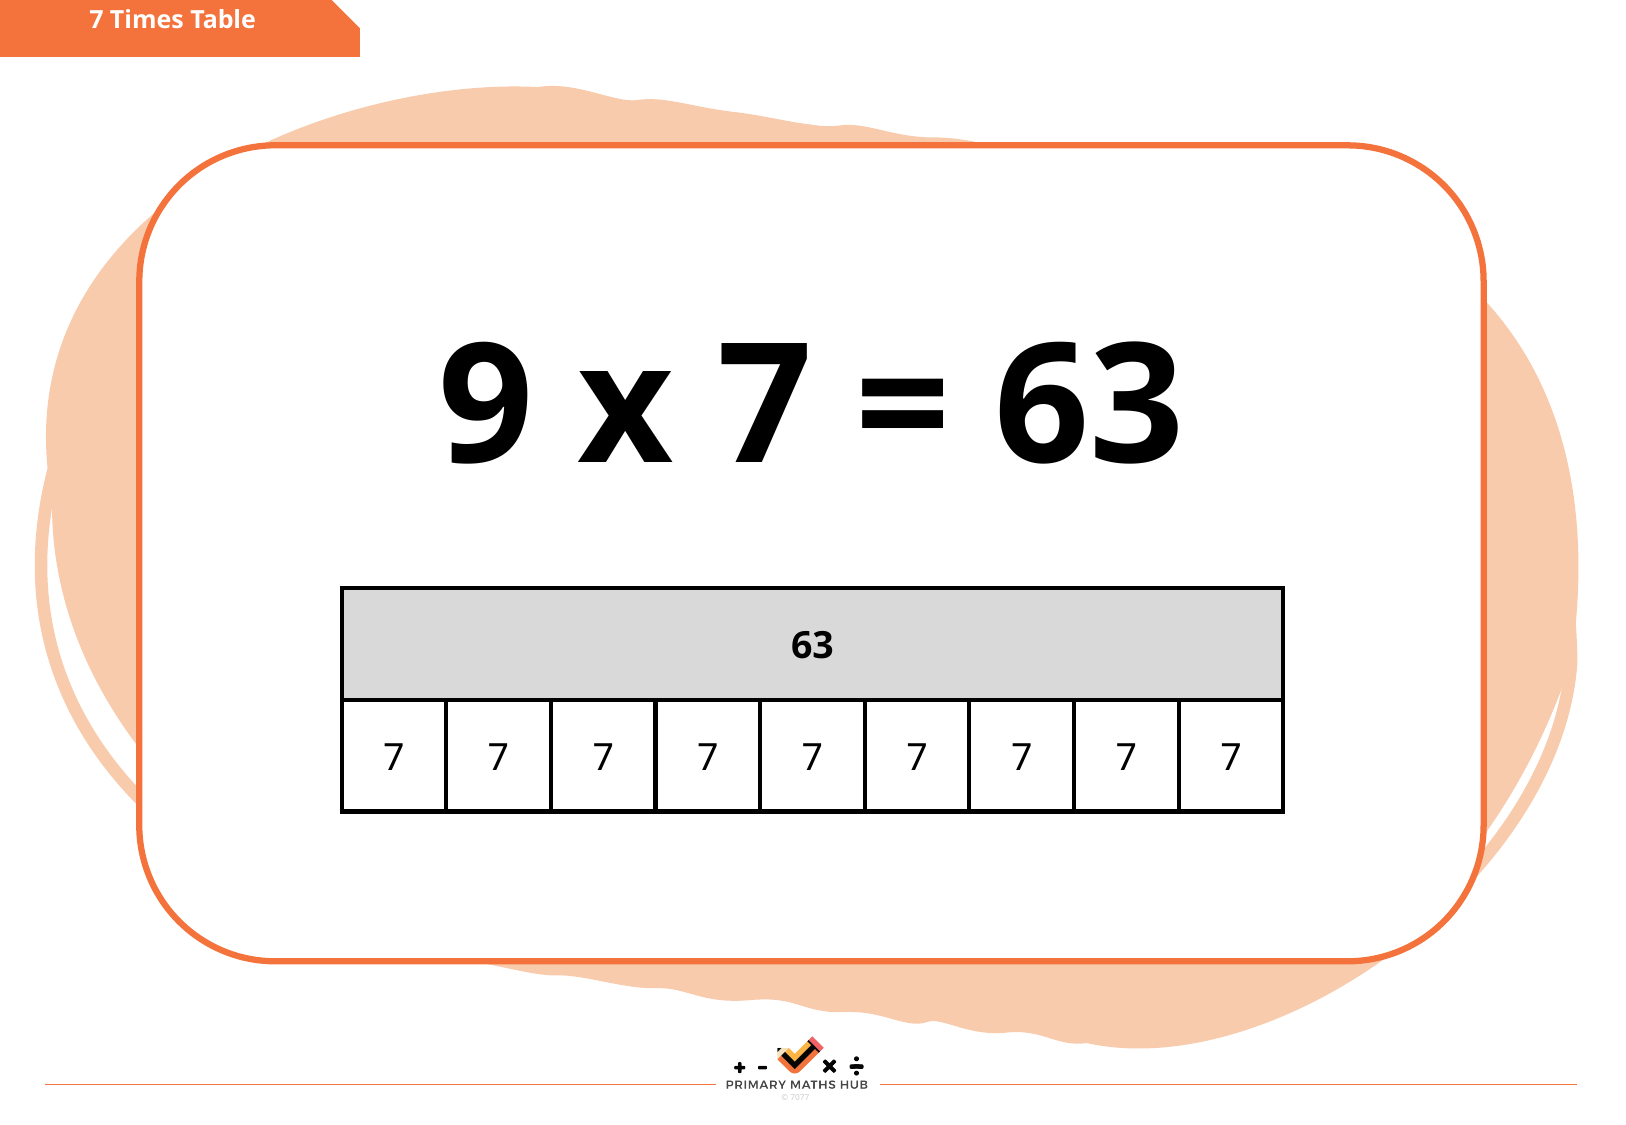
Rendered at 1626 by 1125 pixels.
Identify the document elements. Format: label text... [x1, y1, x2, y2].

text_box [496, 960, 1374, 1044]
table_cell 7 [1076, 702, 1177, 809]
table_header 63 [344, 590, 1281, 698]
picture [722, 1034, 872, 1094]
table_cell 7 [867, 702, 967, 809]
table_cell 7 [1181, 702, 1281, 809]
table_cell 7 [448, 702, 549, 809]
table_cell 7 [971, 702, 1072, 809]
text_box [1479, 300, 1579, 867]
text_box 7 Times Table [0, 0, 361, 58]
table_cell 7 [762, 702, 863, 809]
text_box [138, 144, 1485, 963]
text_box 9 x 7 = 63 [140, 288, 1485, 503]
text_box [273, 91, 956, 144]
table_cell 7 [553, 702, 653, 809]
table_cell 7 [344, 702, 444, 809]
text_box [39, 214, 155, 799]
text_box © 7077 [720, 1084, 870, 1110]
table_cell 7 [658, 702, 758, 809]
